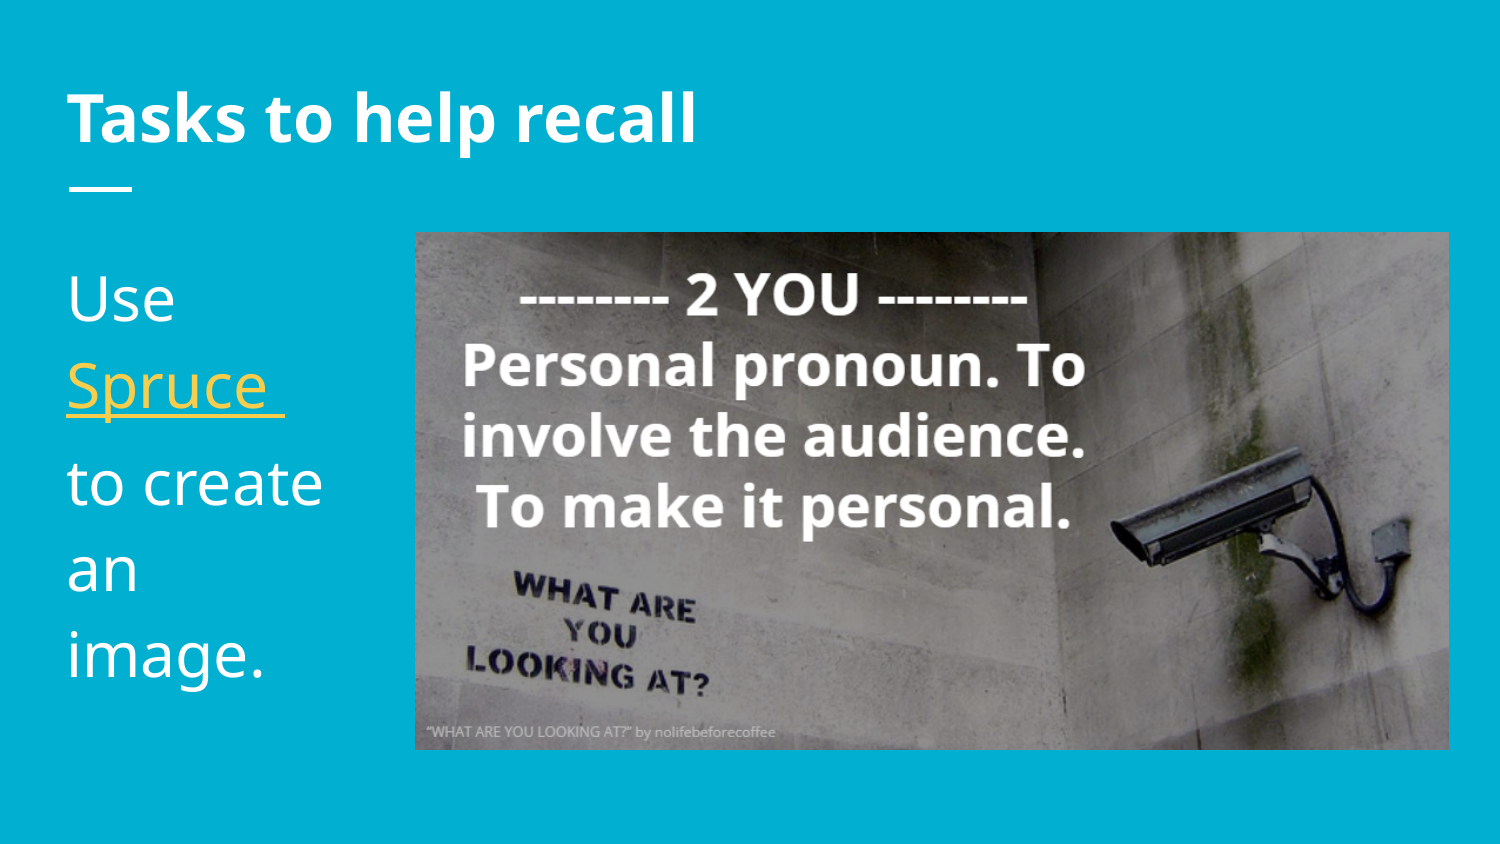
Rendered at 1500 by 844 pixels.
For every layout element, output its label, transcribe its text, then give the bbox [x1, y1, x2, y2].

title Tasks to help recall [51, 61, 1449, 167]
picture [414, 232, 1450, 750]
list Use Spruce to create an image. [51, 232, 350, 750]
